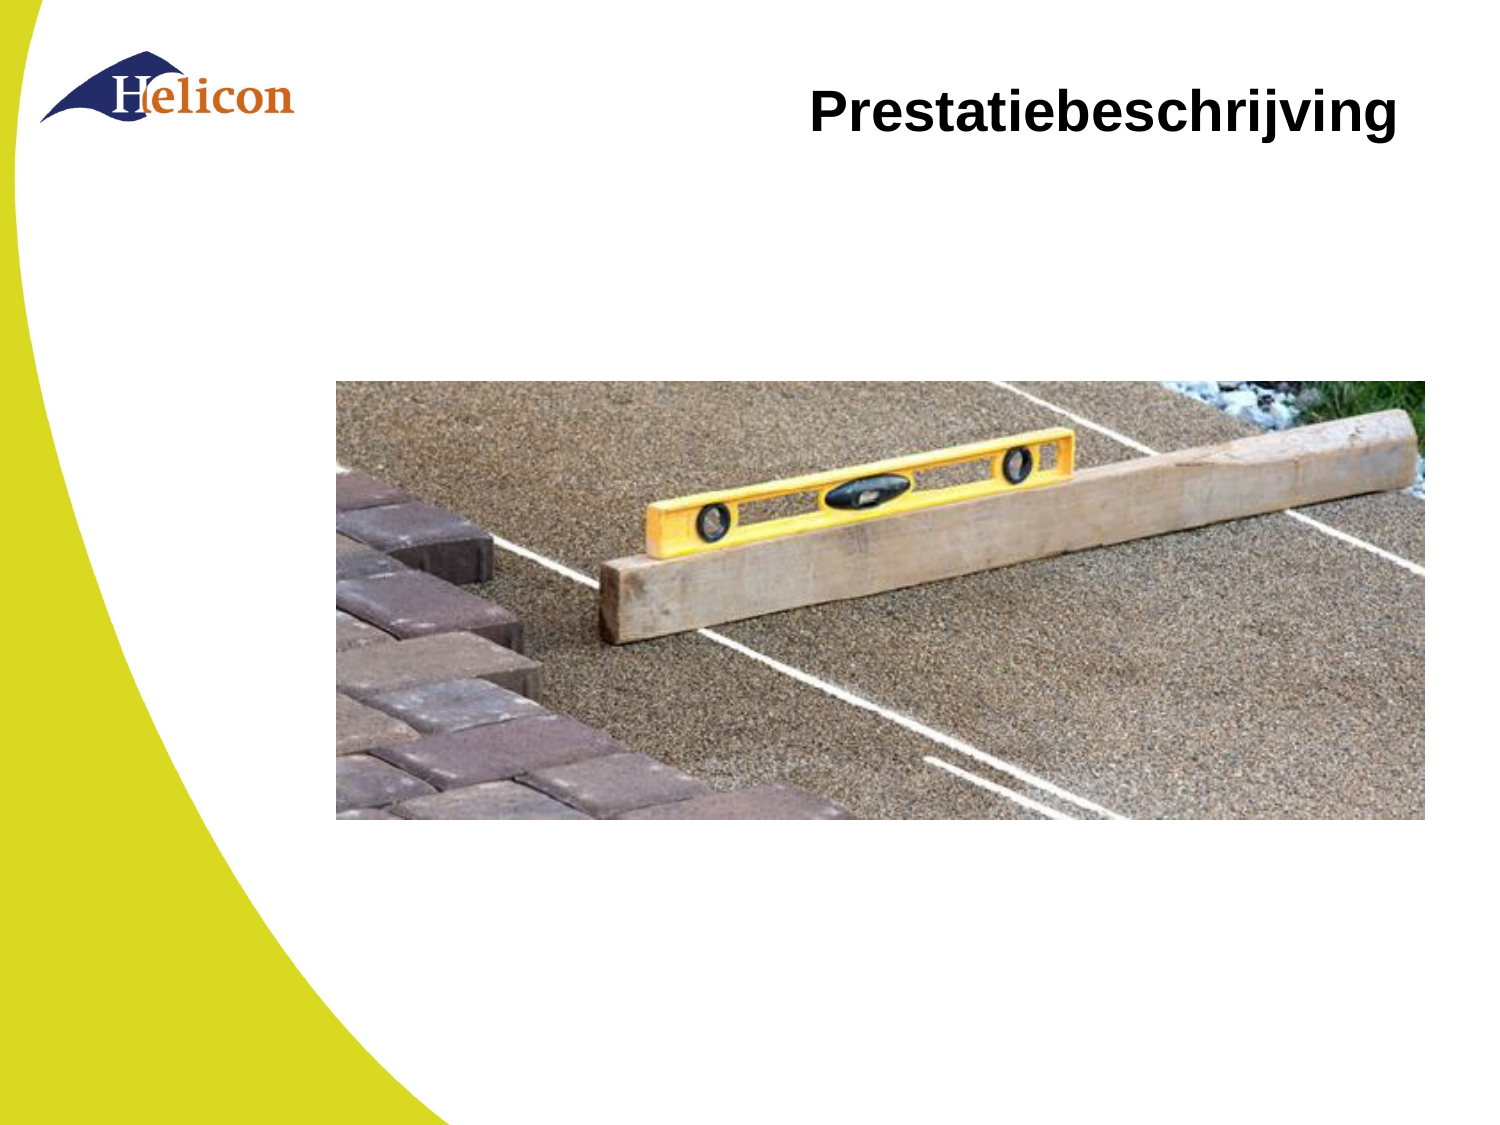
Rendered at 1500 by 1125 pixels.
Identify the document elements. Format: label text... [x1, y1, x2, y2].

title Prestatiebeschrijving [324, 54, 1415, 161]
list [336, 381, 1426, 820]
picture [0, 0, 1500, 1125]
